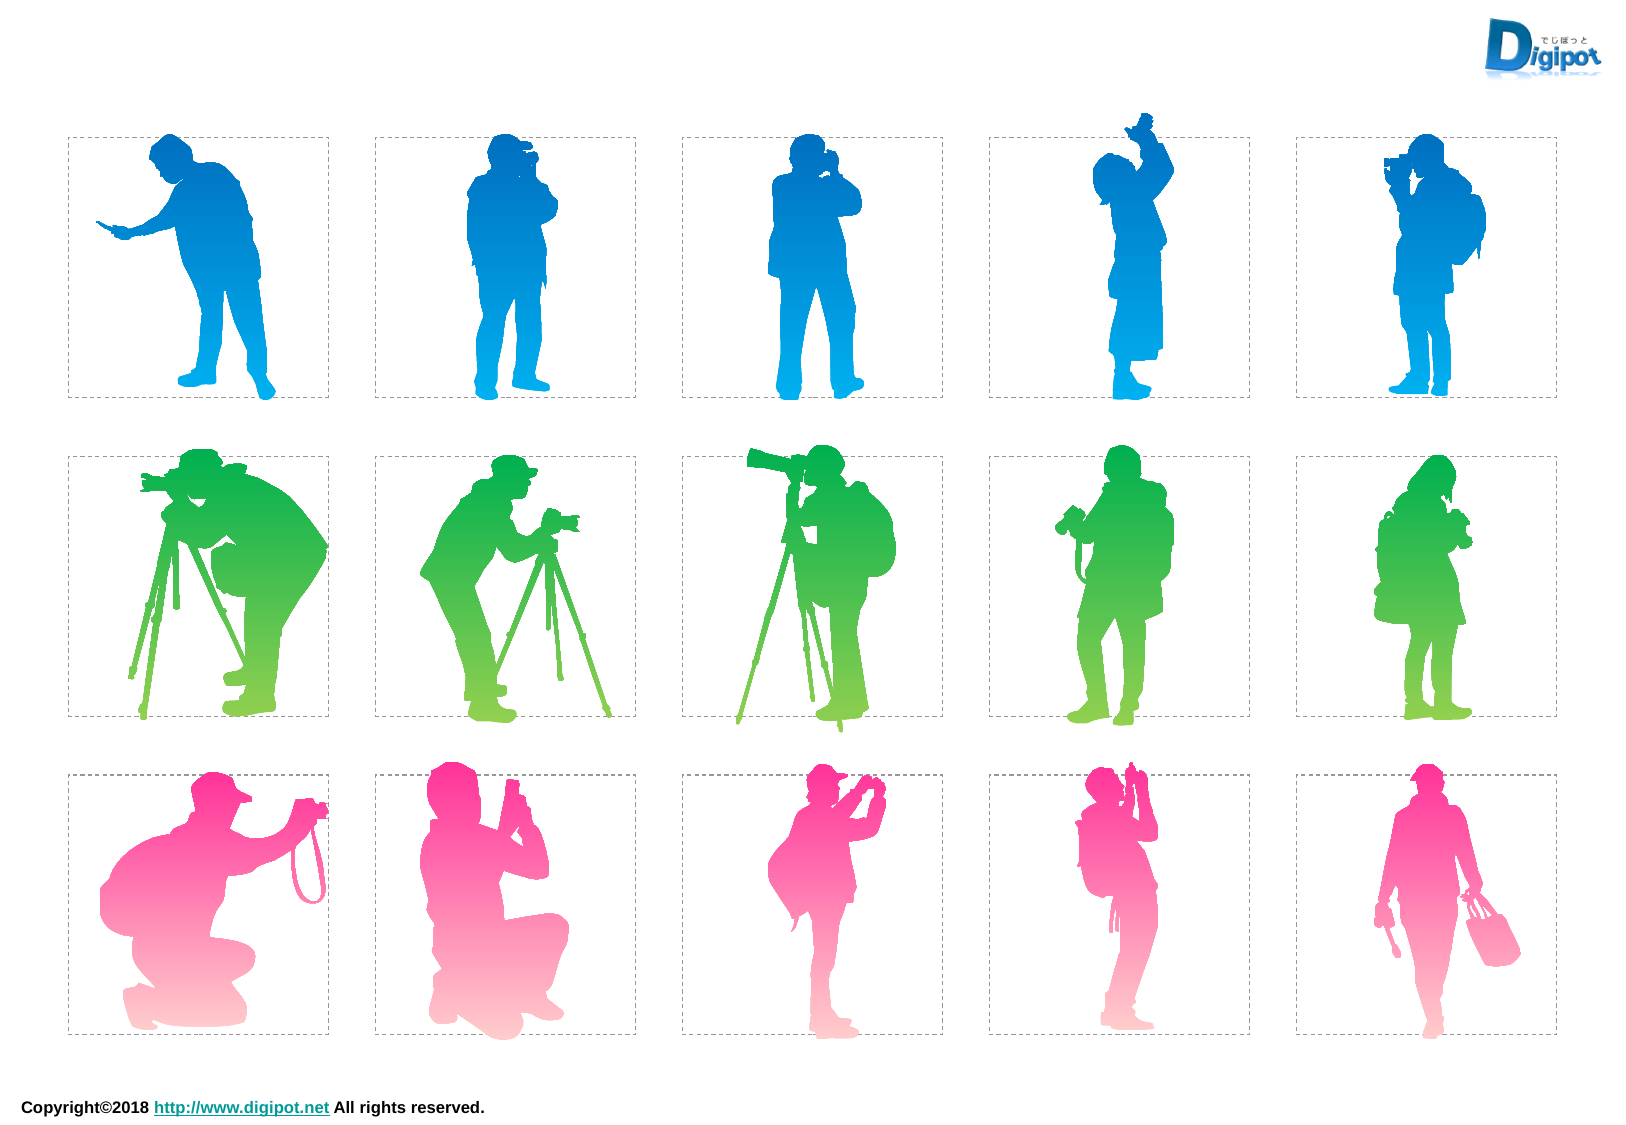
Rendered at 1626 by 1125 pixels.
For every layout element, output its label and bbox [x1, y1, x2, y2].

text_box [1373, 454, 1473, 721]
text_box [768, 764, 886, 1040]
text_box [1092, 112, 1175, 401]
text_box [96, 134, 276, 401]
text_box [1373, 764, 1522, 1040]
text_box [1383, 134, 1486, 397]
text_box [467, 134, 559, 401]
text_box [736, 444, 896, 733]
text_box [100, 771, 328, 1031]
text_box [420, 761, 570, 1040]
text_box [420, 454, 612, 723]
text_box [767, 134, 865, 401]
picture [1485, 18, 1602, 82]
text_box [1075, 761, 1159, 1031]
text_box [127, 449, 328, 721]
text_box [1054, 444, 1175, 726]
